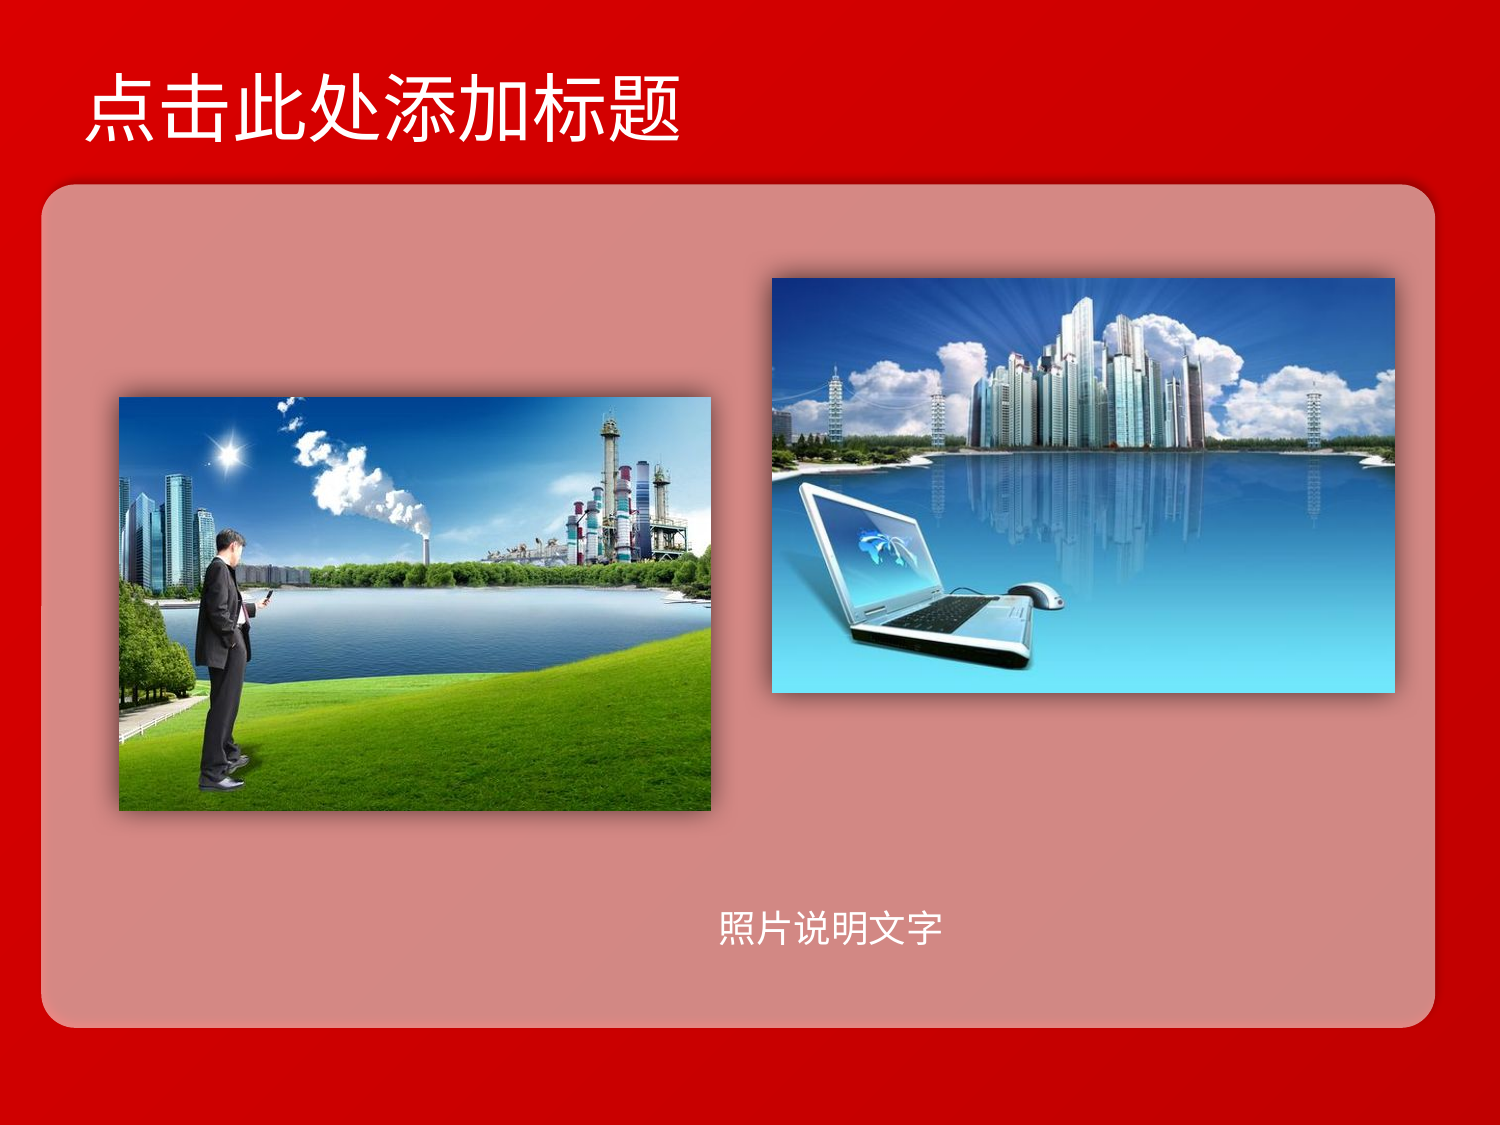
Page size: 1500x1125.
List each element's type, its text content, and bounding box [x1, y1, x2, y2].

text_box 照片说明文字 [703, 897, 1001, 958]
picture [772, 278, 1395, 693]
text_box 点击此处添加标题 [68, 54, 698, 160]
picture [119, 396, 711, 811]
